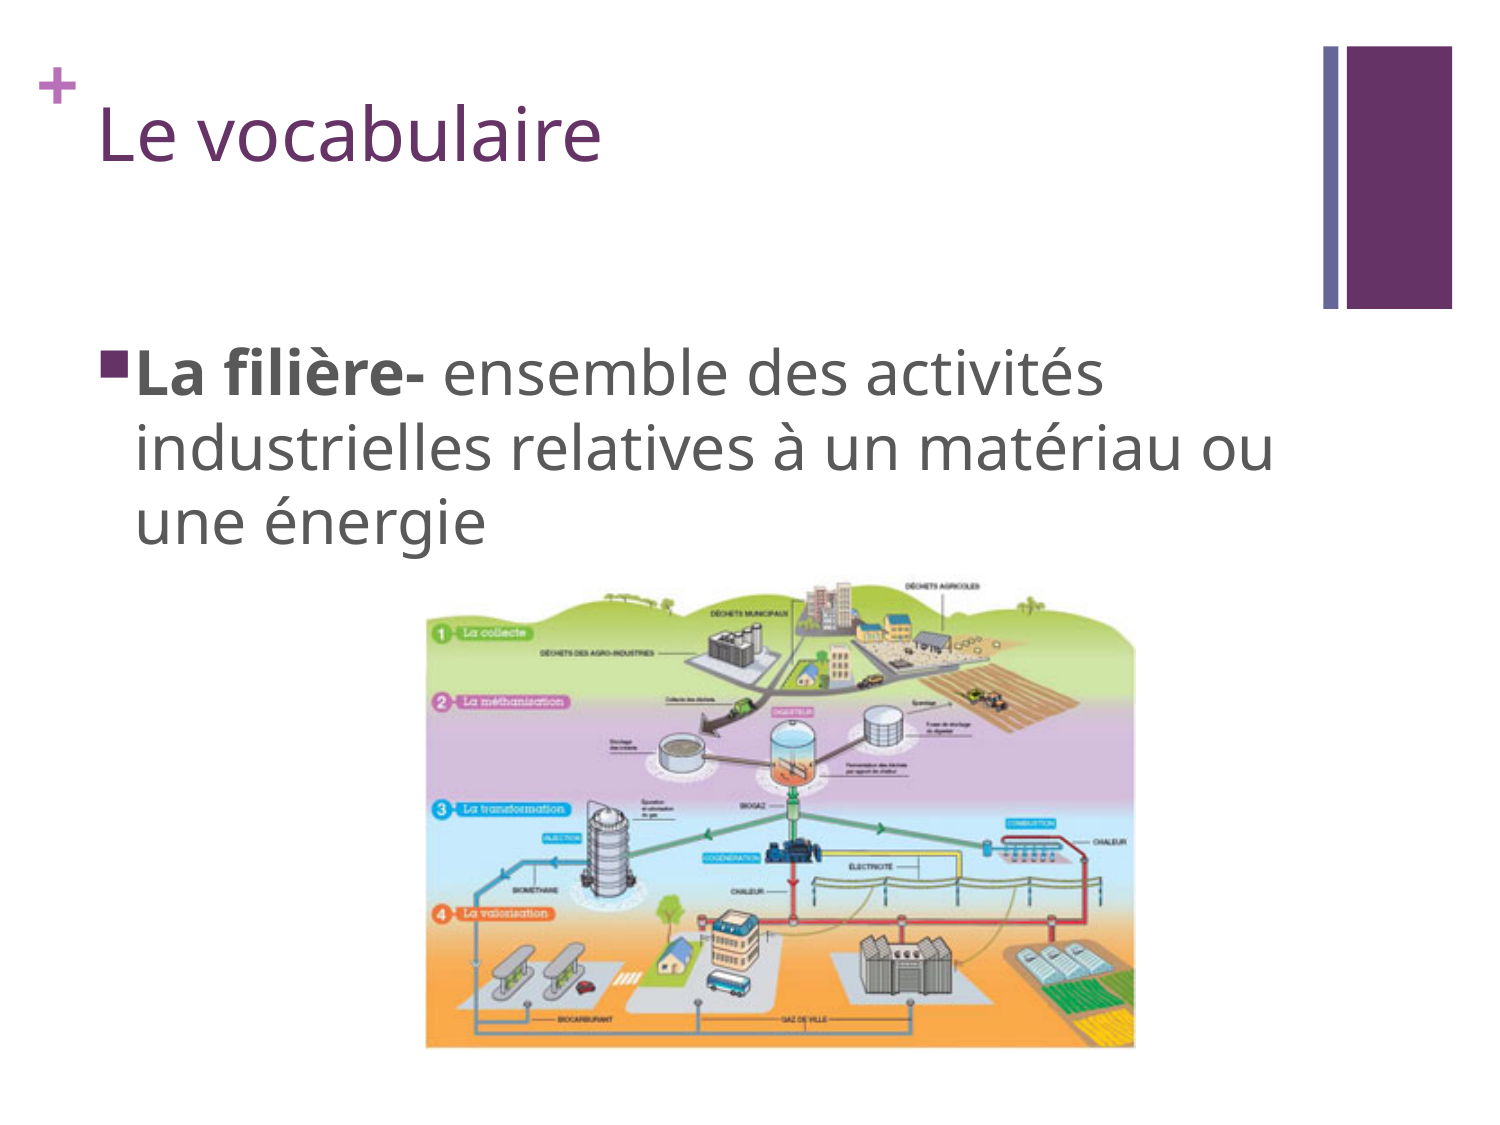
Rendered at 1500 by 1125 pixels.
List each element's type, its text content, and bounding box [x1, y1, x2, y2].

list La filière- ensemble des activités industrielles relatives à un matériau ou une énergie [81, 324, 1322, 1005]
picture [424, 574, 1137, 1051]
title Le vocabulaire [81, 79, 1322, 263]
